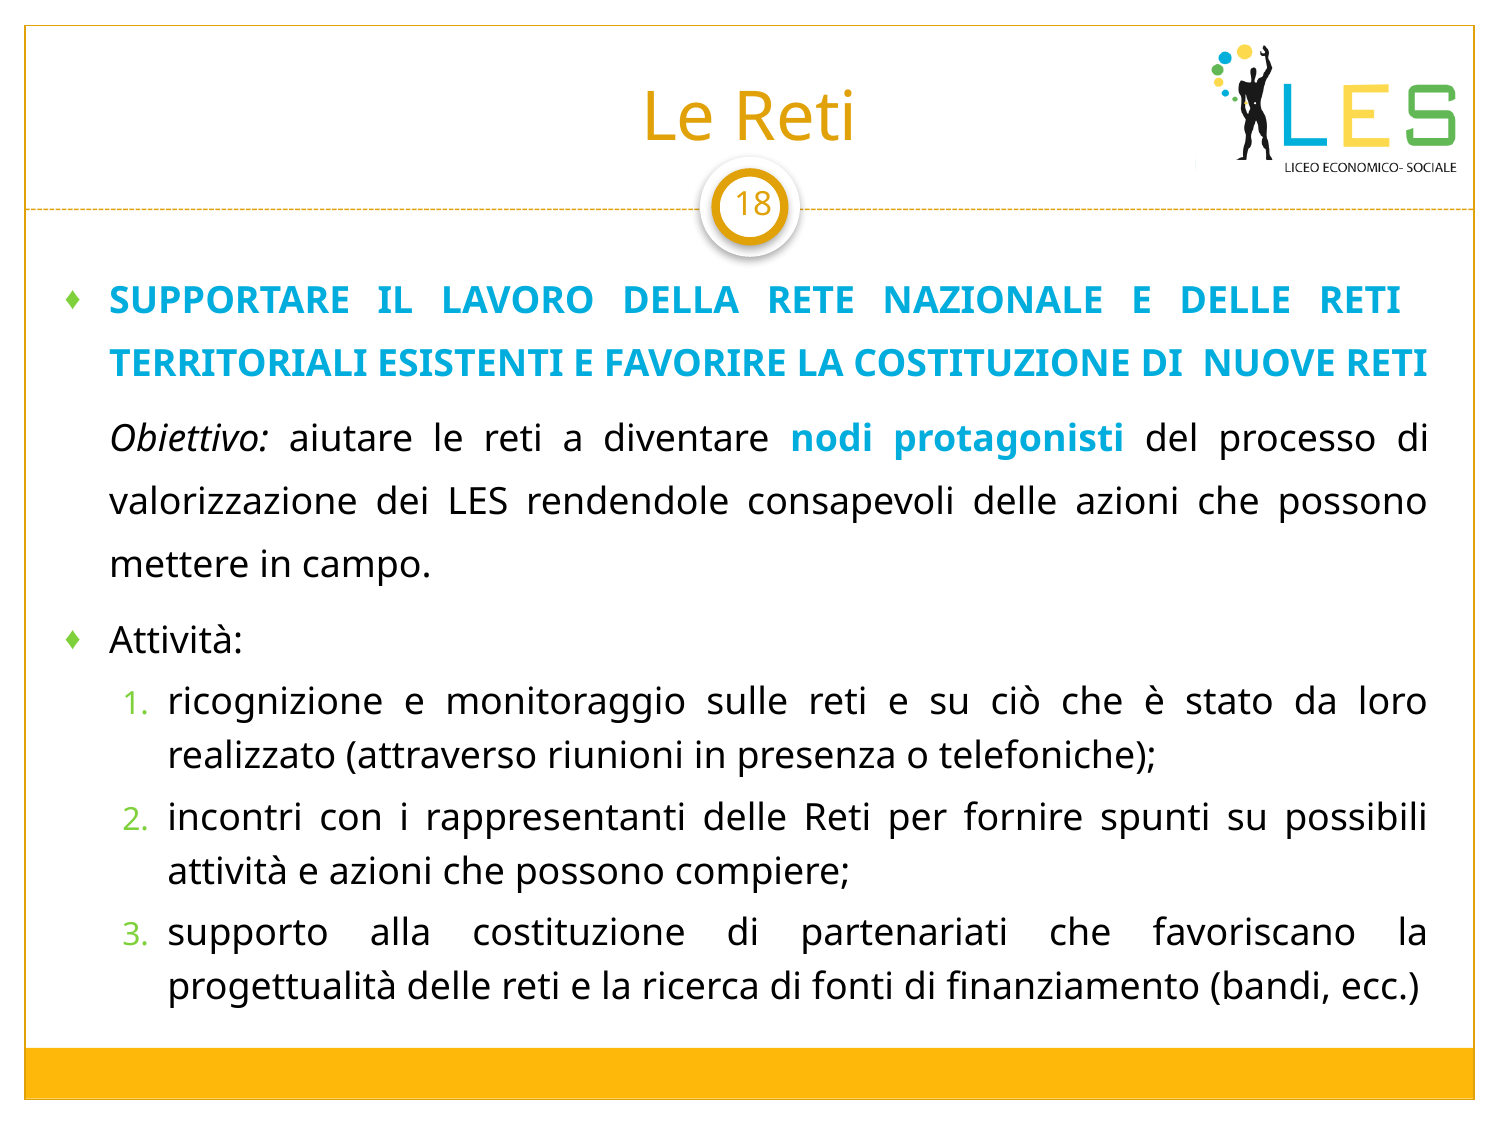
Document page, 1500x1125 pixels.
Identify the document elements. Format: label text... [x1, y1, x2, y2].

list SUPPORTARE IL LAVORO DELLA RETE NAZIONALE E DELLE RETI TERRITORIALI ESISTENTI E FAVORIRE LA COSTITUZIONE DI NUOVE RETI Obiettivo: aiutare le reti a diventare nodi protagonisti del processo di valorizzazione dei LES rendendole consapevoli delle azioni che possono mettere in campo. Attività: ricognizione e monitoraggio sulle reti e su ciò che è stato da loro realizzato (attraverso riunioni in presenza o telefoniche); incontri con i rappresentanti delle Reti per fornire spunti su possibili attività e azioni che possono compiere; supporto alla costituzione di partenariati che favoriscano la progettualità delle reti e la ricerca di fonti di finanziamento (bandi, ecc.) [49, 250, 1445, 1001]
picture [1195, 32, 1469, 176]
title Le Reti [49, 37, 1450, 162]
slide_number 18 [715, 168, 791, 241]
